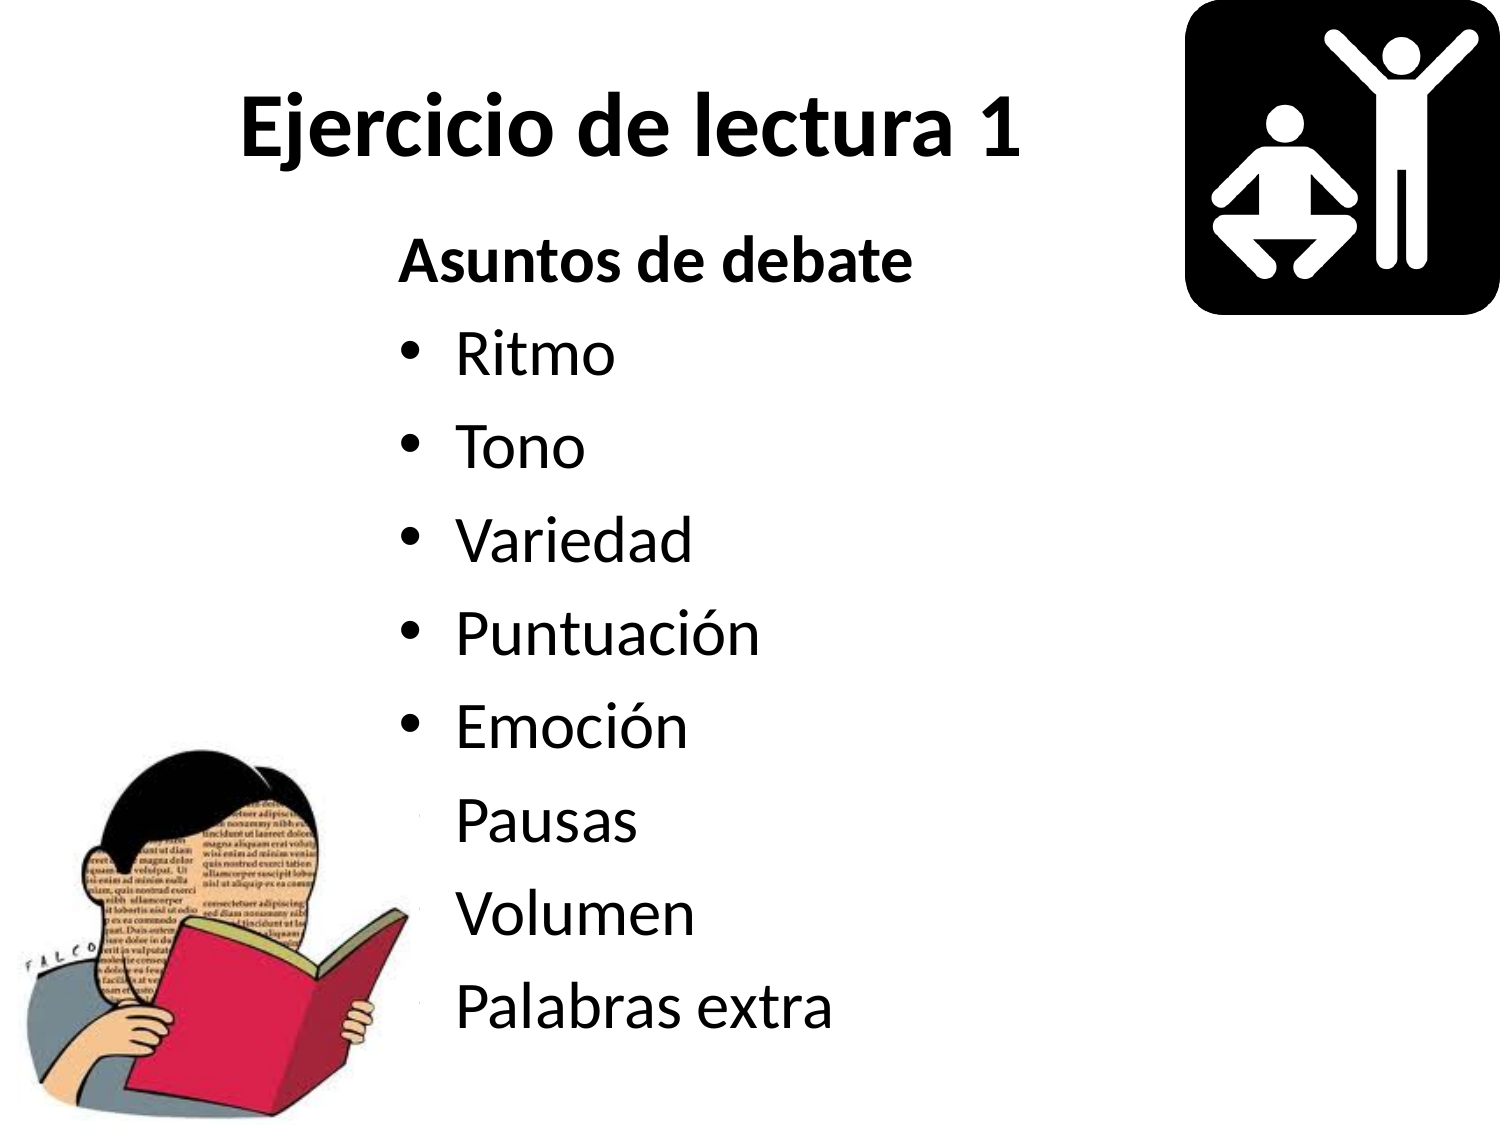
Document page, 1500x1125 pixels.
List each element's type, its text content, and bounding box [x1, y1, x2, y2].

list Asuntos de debate Ritmo Tono Variedad Puntuación Emoción Pausas Volumen Palabras extra [383, 207, 1046, 1102]
title Ejercicio de lectura 1 [76, 66, 1180, 173]
picture [1185, 0, 1500, 315]
picture [17, 741, 419, 1125]
